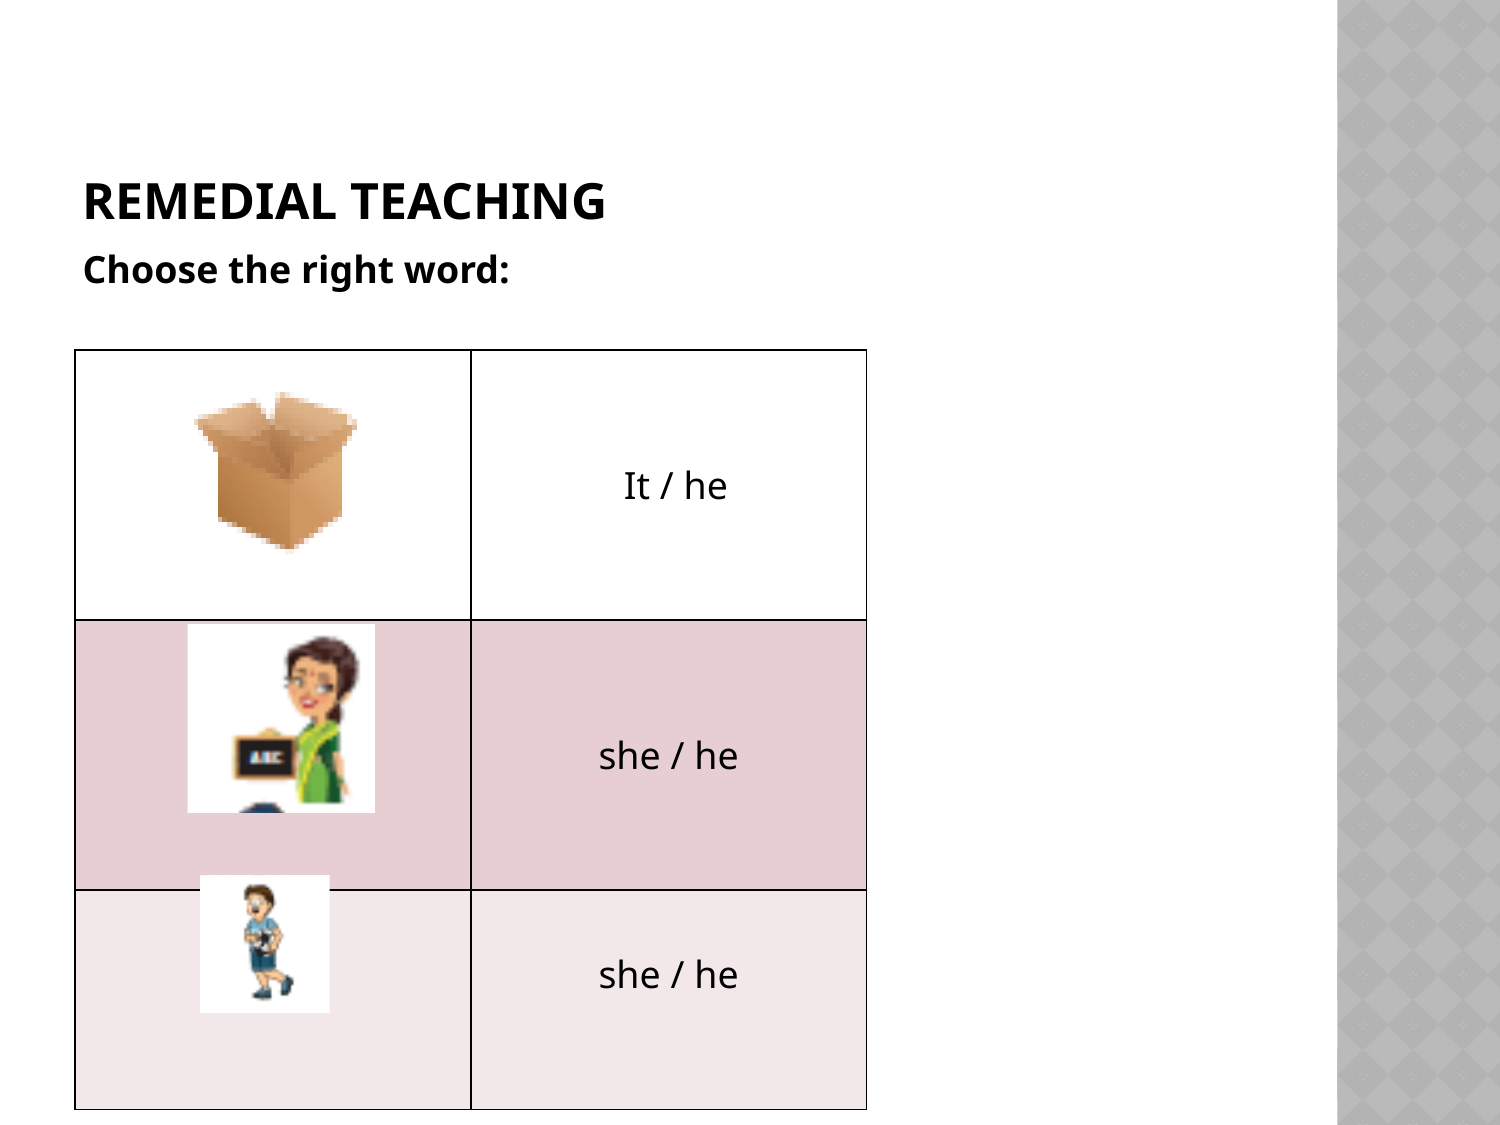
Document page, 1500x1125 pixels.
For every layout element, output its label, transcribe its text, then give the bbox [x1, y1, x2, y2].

table_header [76, 351, 470, 619]
table_cell she / he [472, 621, 866, 889]
title Remedial teaching [75, 37, 1043, 230]
table_cell [76, 891, 470, 1109]
picture [199, 874, 331, 1013]
picture [174, 374, 413, 588]
list Choose the right word: [75, 245, 1043, 345]
table_cell she / he [472, 891, 866, 1109]
table_header I IIt / he [472, 351, 866, 619]
table_cell [76, 621, 470, 889]
picture [187, 624, 376, 813]
